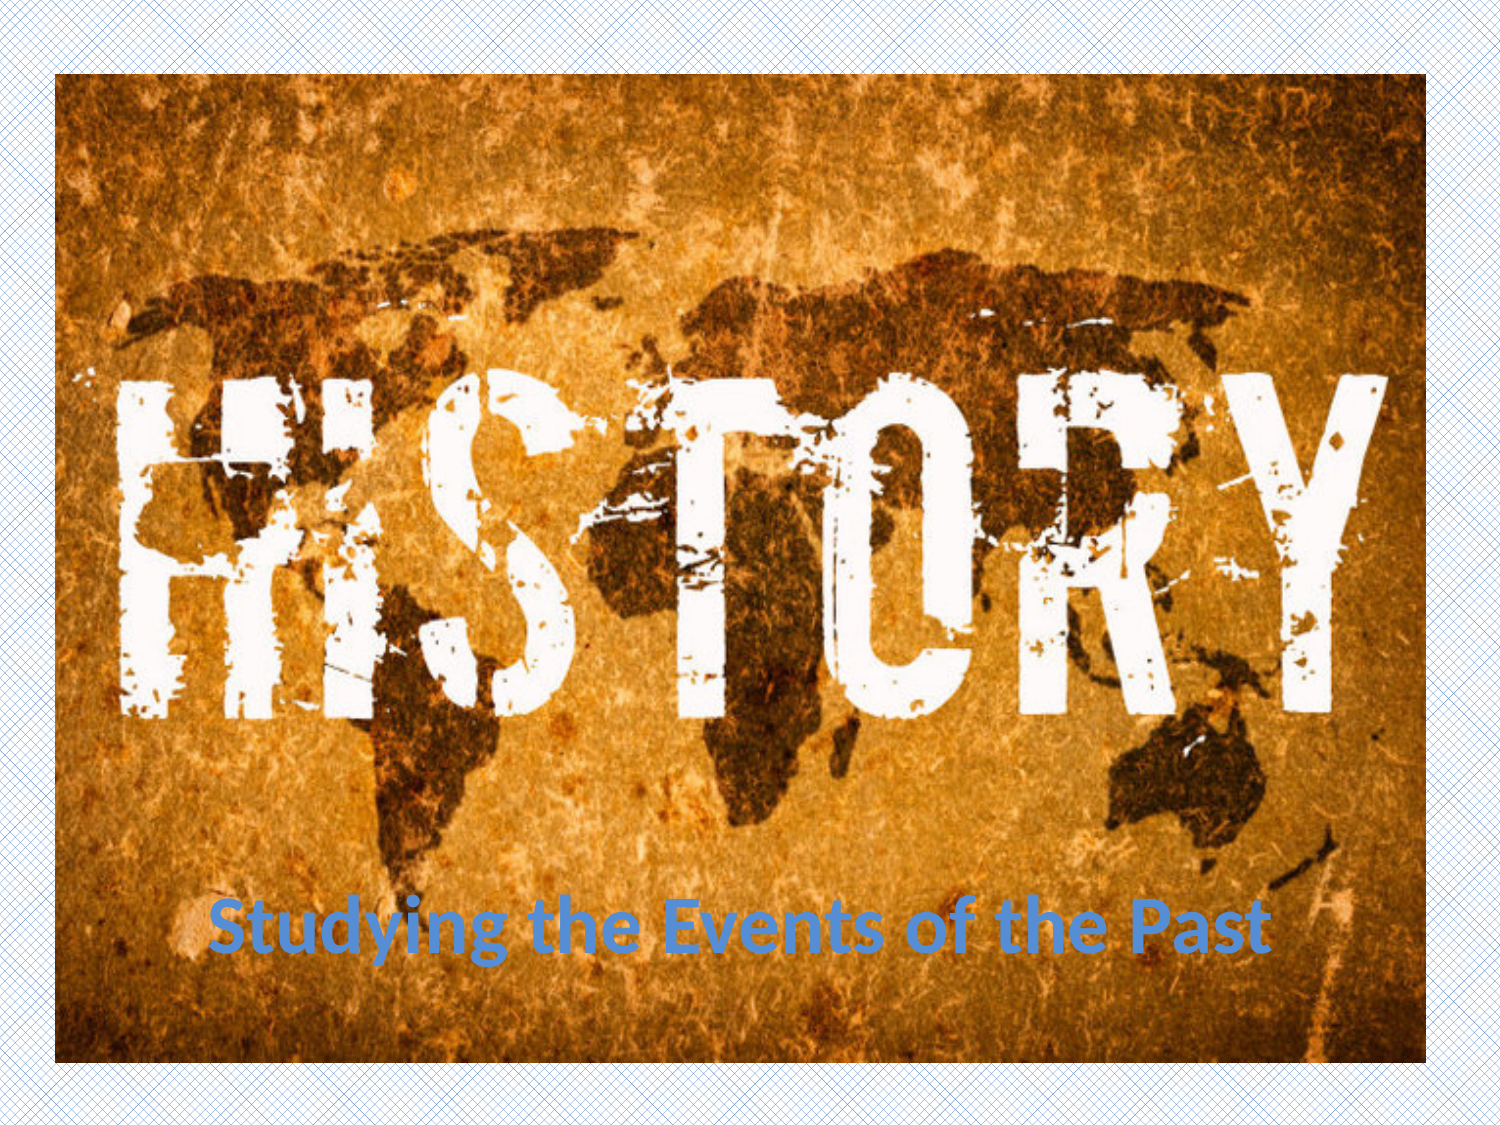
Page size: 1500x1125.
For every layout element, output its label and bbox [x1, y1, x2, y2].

picture [55, 74, 1427, 1063]
